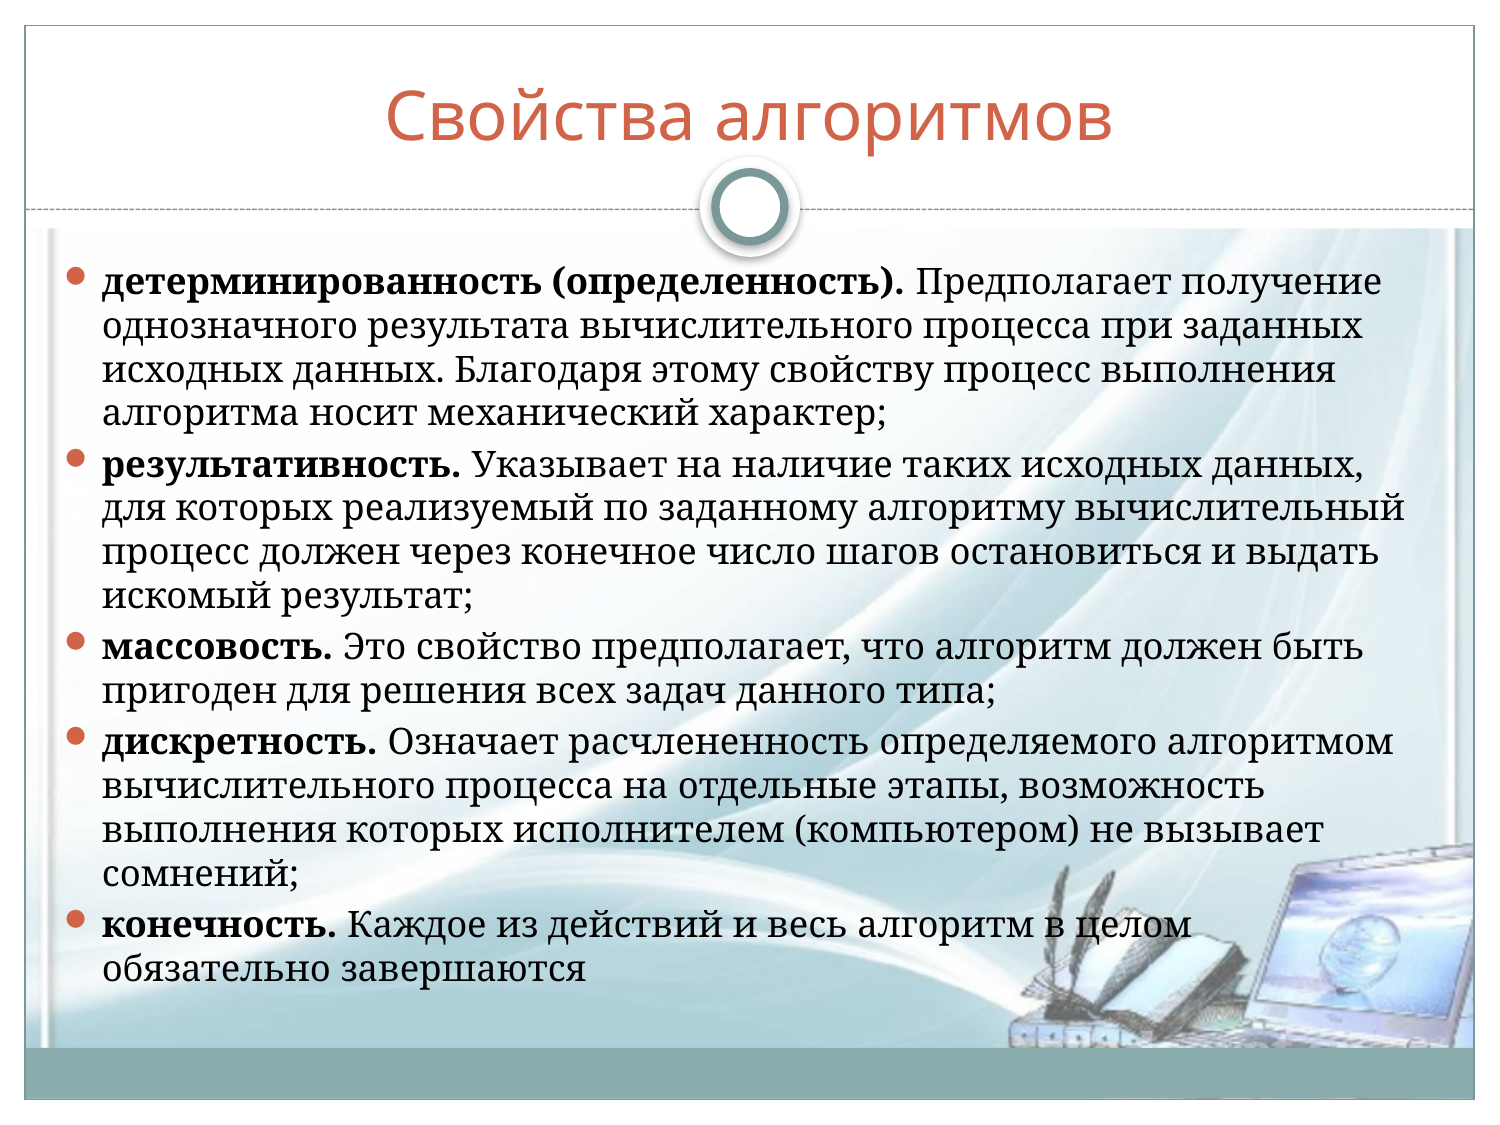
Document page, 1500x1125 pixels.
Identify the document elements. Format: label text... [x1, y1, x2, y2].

list детерминированность (определенность). Предполагает получение однозначного результата вычислительного процecca при заданных исходных данных. Благодаря этому свойству процесс выполнения алгоритма носит механический характер; результативность. Указывает на наличие таких исходных данных, для которых реализуемый по заданному алгоритму вычислительный процесс должен через конечное число шагов остановиться и выдать искомый результат; массовость. Это свойство предполагает, что алгоритм должен быть пригоден для решения всех задач данного типа; дискретность. Означает расчлененность определяемого алгоритмом вычислительного процесса на отдельные этапы, возможность выполнения которых исполнителем (компьютером) не вызывает сомнений; конечность. Каждое из действий и весь алгоритм в целом обязательно завершаются [49, 250, 1445, 1001]
title Свойства алгоритмов [49, 37, 1450, 162]
picture [26, 229, 1473, 1047]
